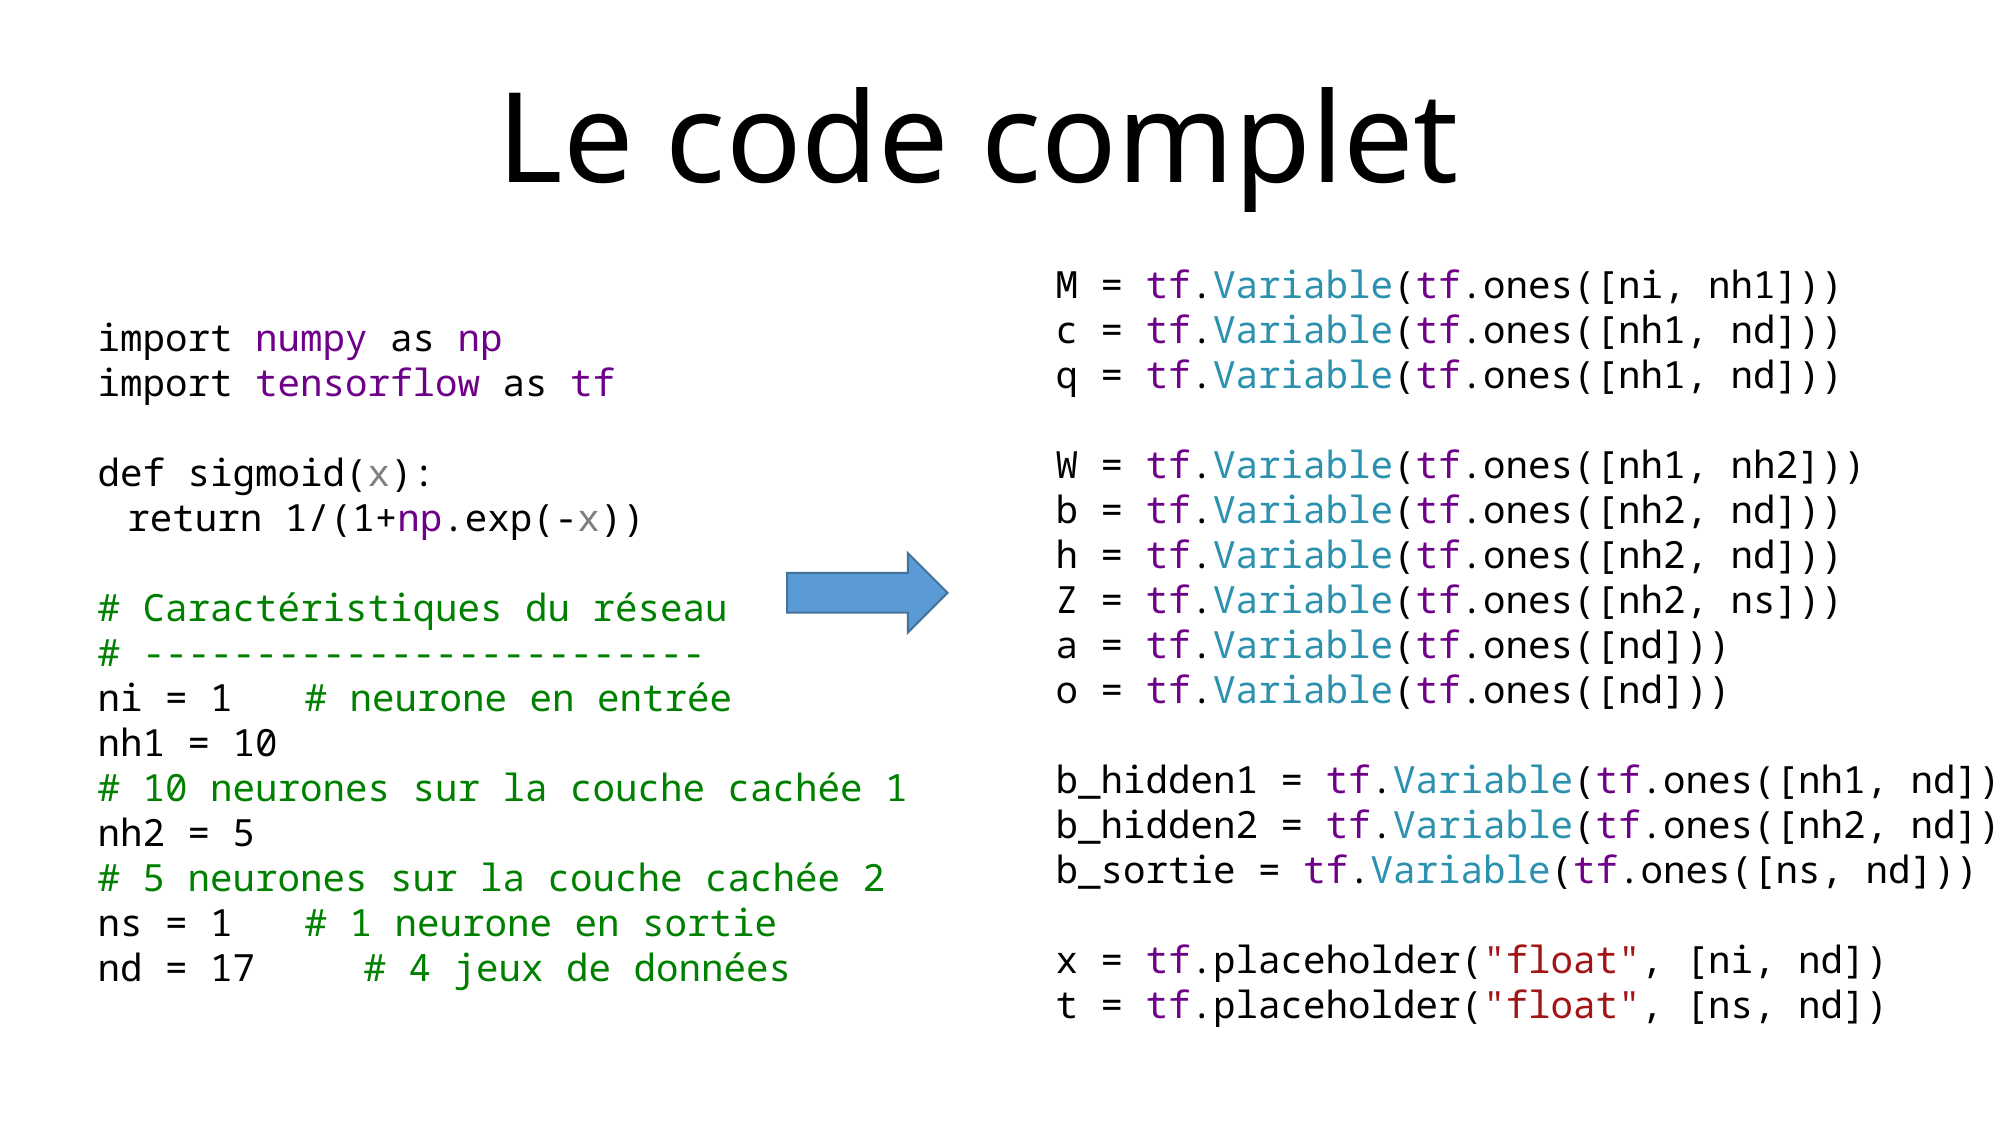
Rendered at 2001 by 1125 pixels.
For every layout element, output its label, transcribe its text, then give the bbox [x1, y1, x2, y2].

text_box [786, 550, 950, 636]
text_box import numpy as np import tensorflow as tf def sigmoid(x): return 1/(1+np.exp(-x)) # Caractéristiques du réseau # ------------------------- ni = 1 # neurone en entrée nh1 = 10 # 10 neurones sur la couche cachée 1 nh2 = 5 # 5 neurones sur la couche cachée 2 ns = 1 # 1 neurone en sortie nd = 17 # 4 jeux de données [83, 306, 1040, 1042]
text_box M = tf.Variable(tf.ones([ni, nh1])) c = tf.Variable(tf.ones([nh1, nd])) q = tf.Variable(tf.ones([nh1, nd])) W = tf.Variable(tf.ones([nh1, nh2])) b = tf.Variable(tf.ones([nh2, nd])) h = tf.Variable(tf.ones([nh2, nd])) Z = tf.Variable(tf.ones([nh2, ns])) a = tf.Variable(tf.ones([nd])) o = tf.Variable(tf.ones([nd])) b_hidden1 = tf.Variable(tf.ones([nh1, nd])) b_hidden2 = tf.Variable(tf.ones([nh2, nd])) b_sortie = tf.Variable(tf.ones([ns, nd])) x = tf.placeholder("float", [ni, nd]) t = tf.placeholder("float", [ns, nd]) [1040, 253, 2000, 1078]
text_box Le code complet [116, 0, 1842, 218]
